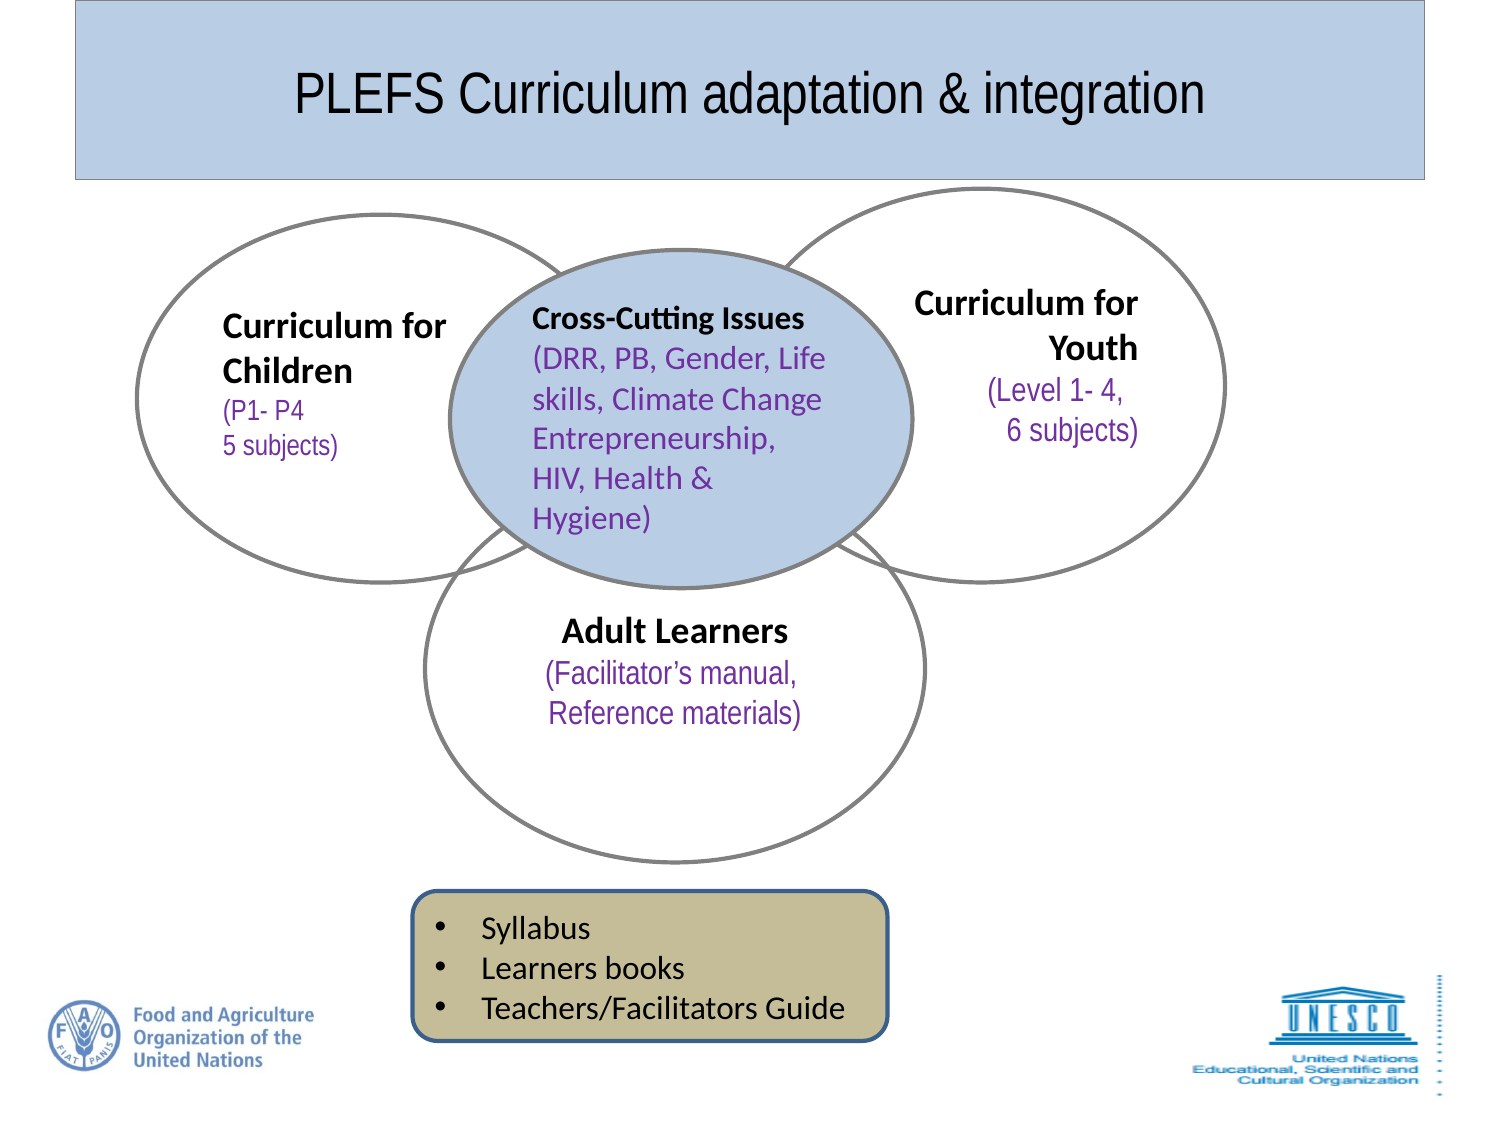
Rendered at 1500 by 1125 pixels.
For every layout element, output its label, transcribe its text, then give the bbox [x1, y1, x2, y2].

text_box Cross-Cutting Issues (DRR, PB, Gender, Life skills, Climate Change Entrepreneurship, HIV, Health & Hygiene) [447, 247, 915, 591]
picture [17, 974, 343, 1101]
picture [1187, 974, 1451, 1101]
text_box Curriculum for Children (P1- P4 5 subjects) [134, 212, 561, 585]
text_box Syllabus Learners books Teachers/Facilitators Guide [410, 888, 890, 1044]
text_box [99, 137, 1450, 250]
text_box Curriculum for Youth (Level 1- 4, 6 subjects) [785, 186, 1228, 585]
title PLEFS Curriculum adaptation & integration [75, 0, 1425, 180]
text_box Adult Learners (Facilitator’s manual, Reference materials) [422, 527, 928, 865]
